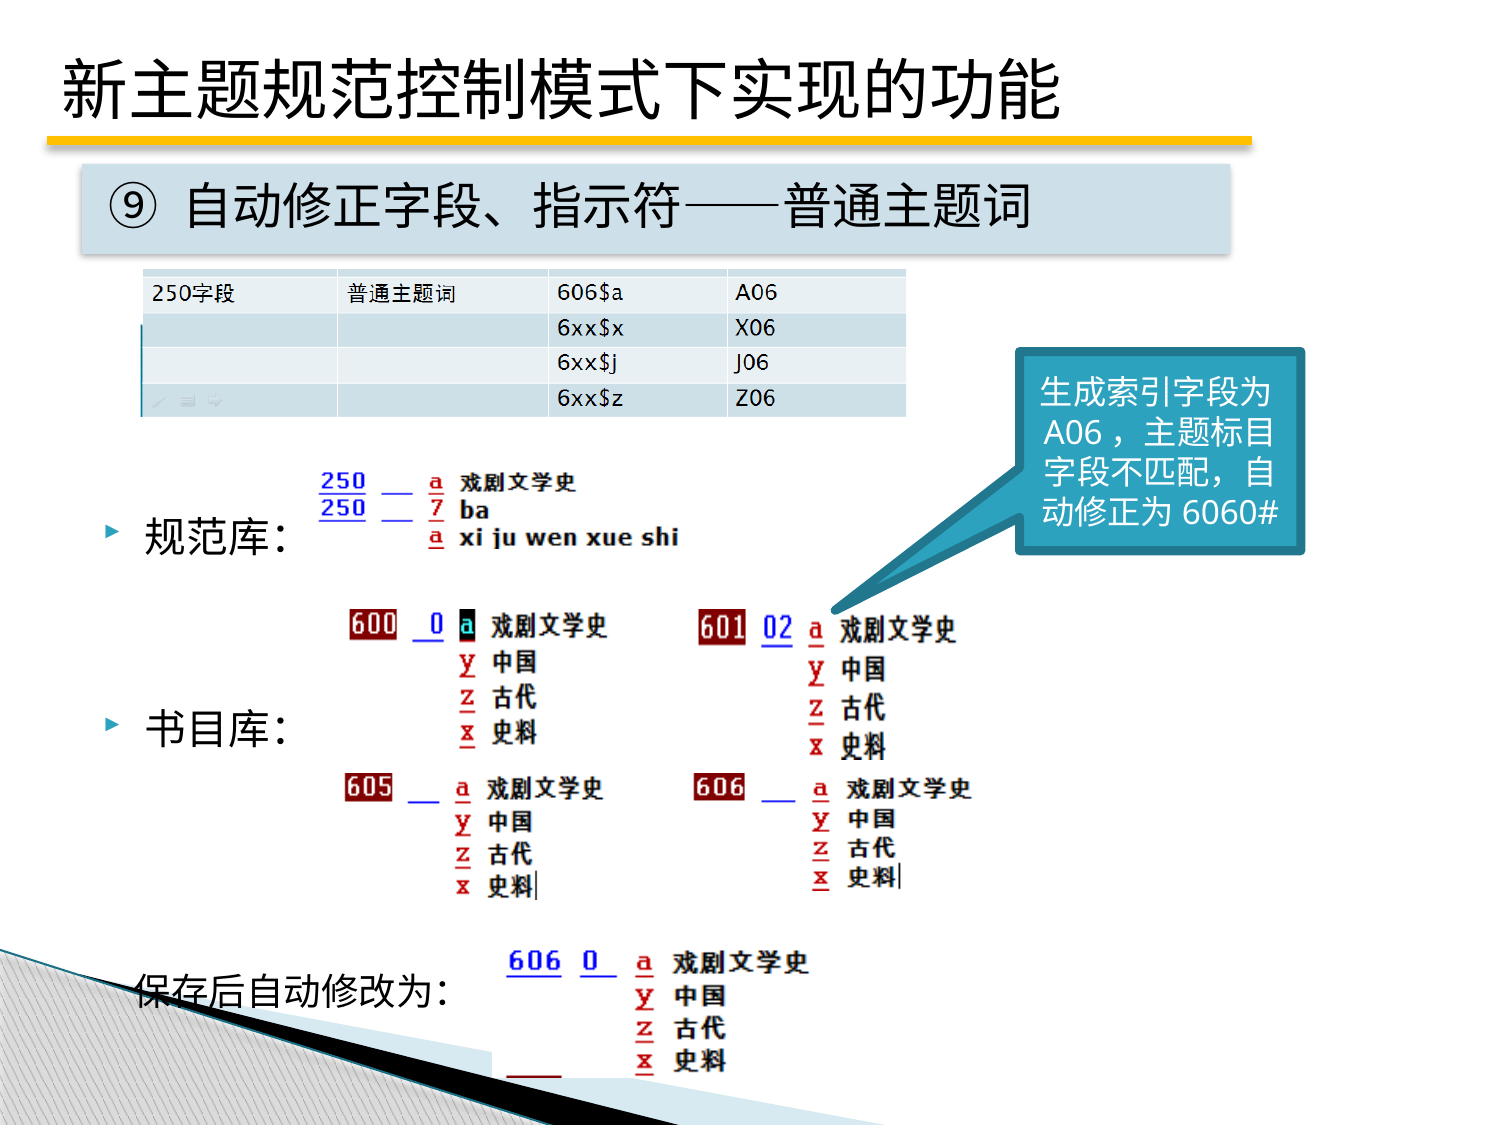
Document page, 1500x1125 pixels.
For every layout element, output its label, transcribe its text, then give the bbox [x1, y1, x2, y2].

list 规范库： 书目库： [70, 269, 1421, 1020]
text_box 新主题规范控制模式下实现的功能 [46, 35, 1102, 136]
picture [691, 609, 978, 760]
picture [339, 773, 622, 901]
picture [339, 609, 626, 751]
picture [679, 773, 997, 891]
text_box 保存后自动修改为： [119, 960, 486, 1021]
picture [491, 948, 844, 1079]
picture [316, 468, 698, 549]
text_box ⑨ 自动修正字段、指示符——普通主题词 [78, 159, 1235, 258]
text_box 生成索引字段为A06，主题标目字段不匹配，自动修正为6060# [831, 347, 1306, 609]
picture [140, 269, 907, 417]
